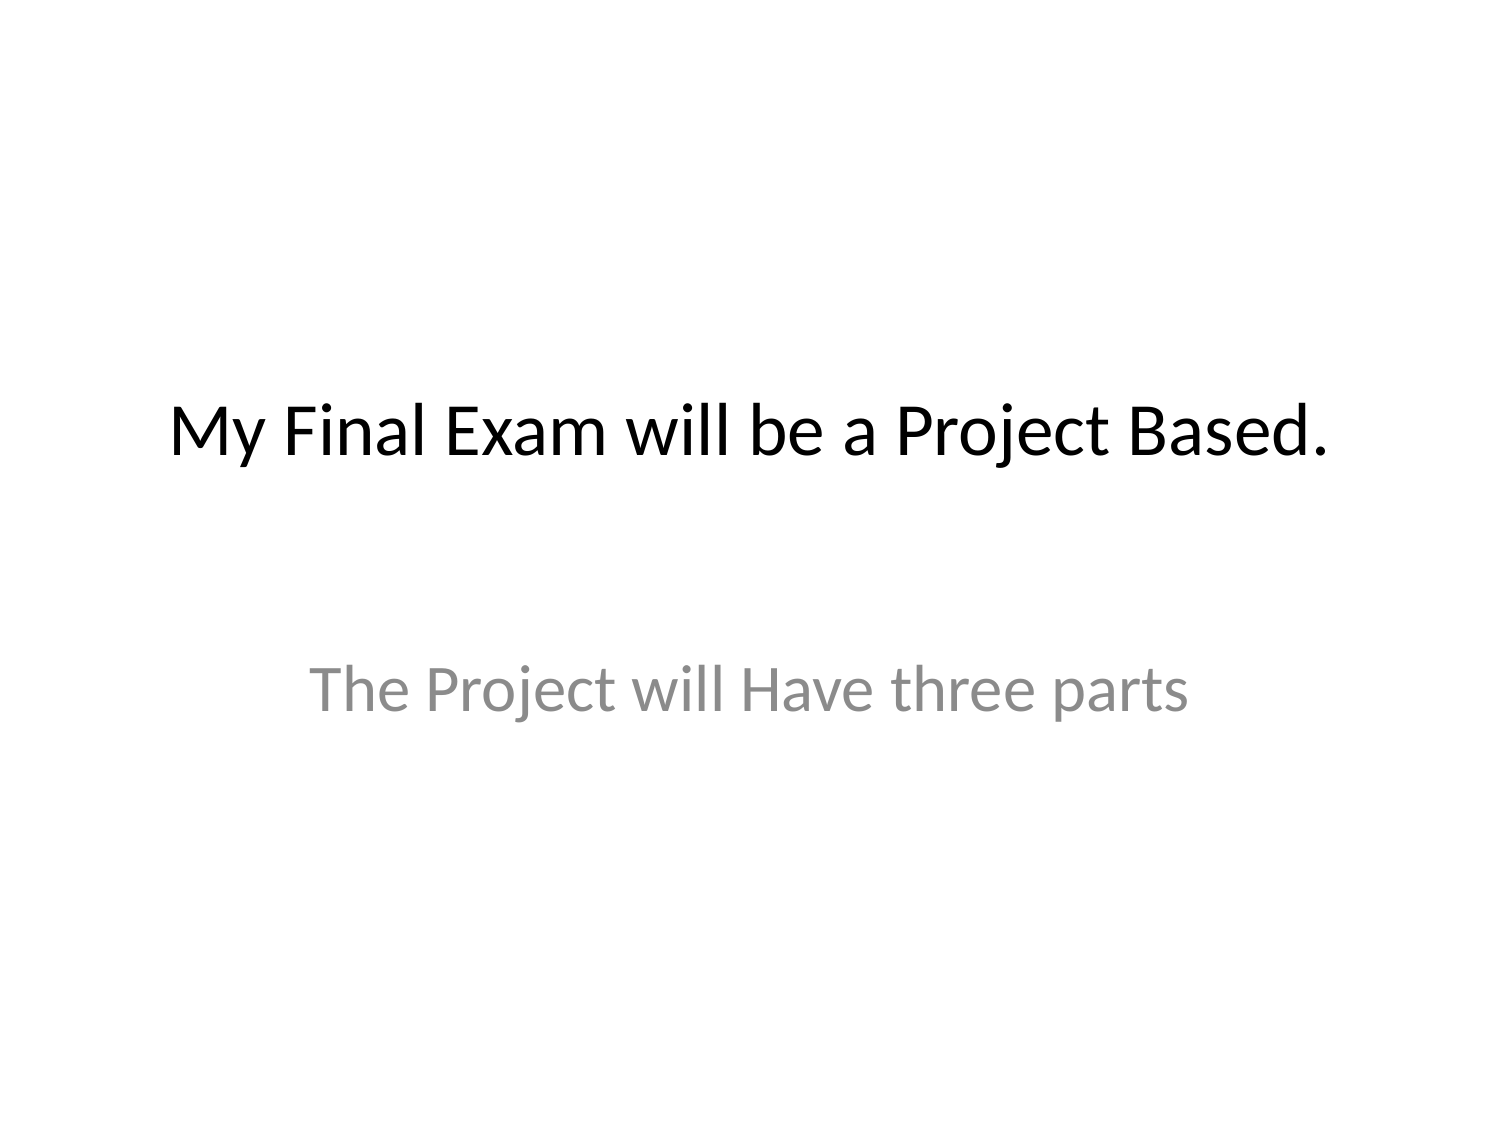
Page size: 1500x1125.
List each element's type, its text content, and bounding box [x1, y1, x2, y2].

title My Final Exam will be a Project Based. [112, 349, 1388, 591]
subtitle The Project will Have three parts [225, 637, 1275, 925]
